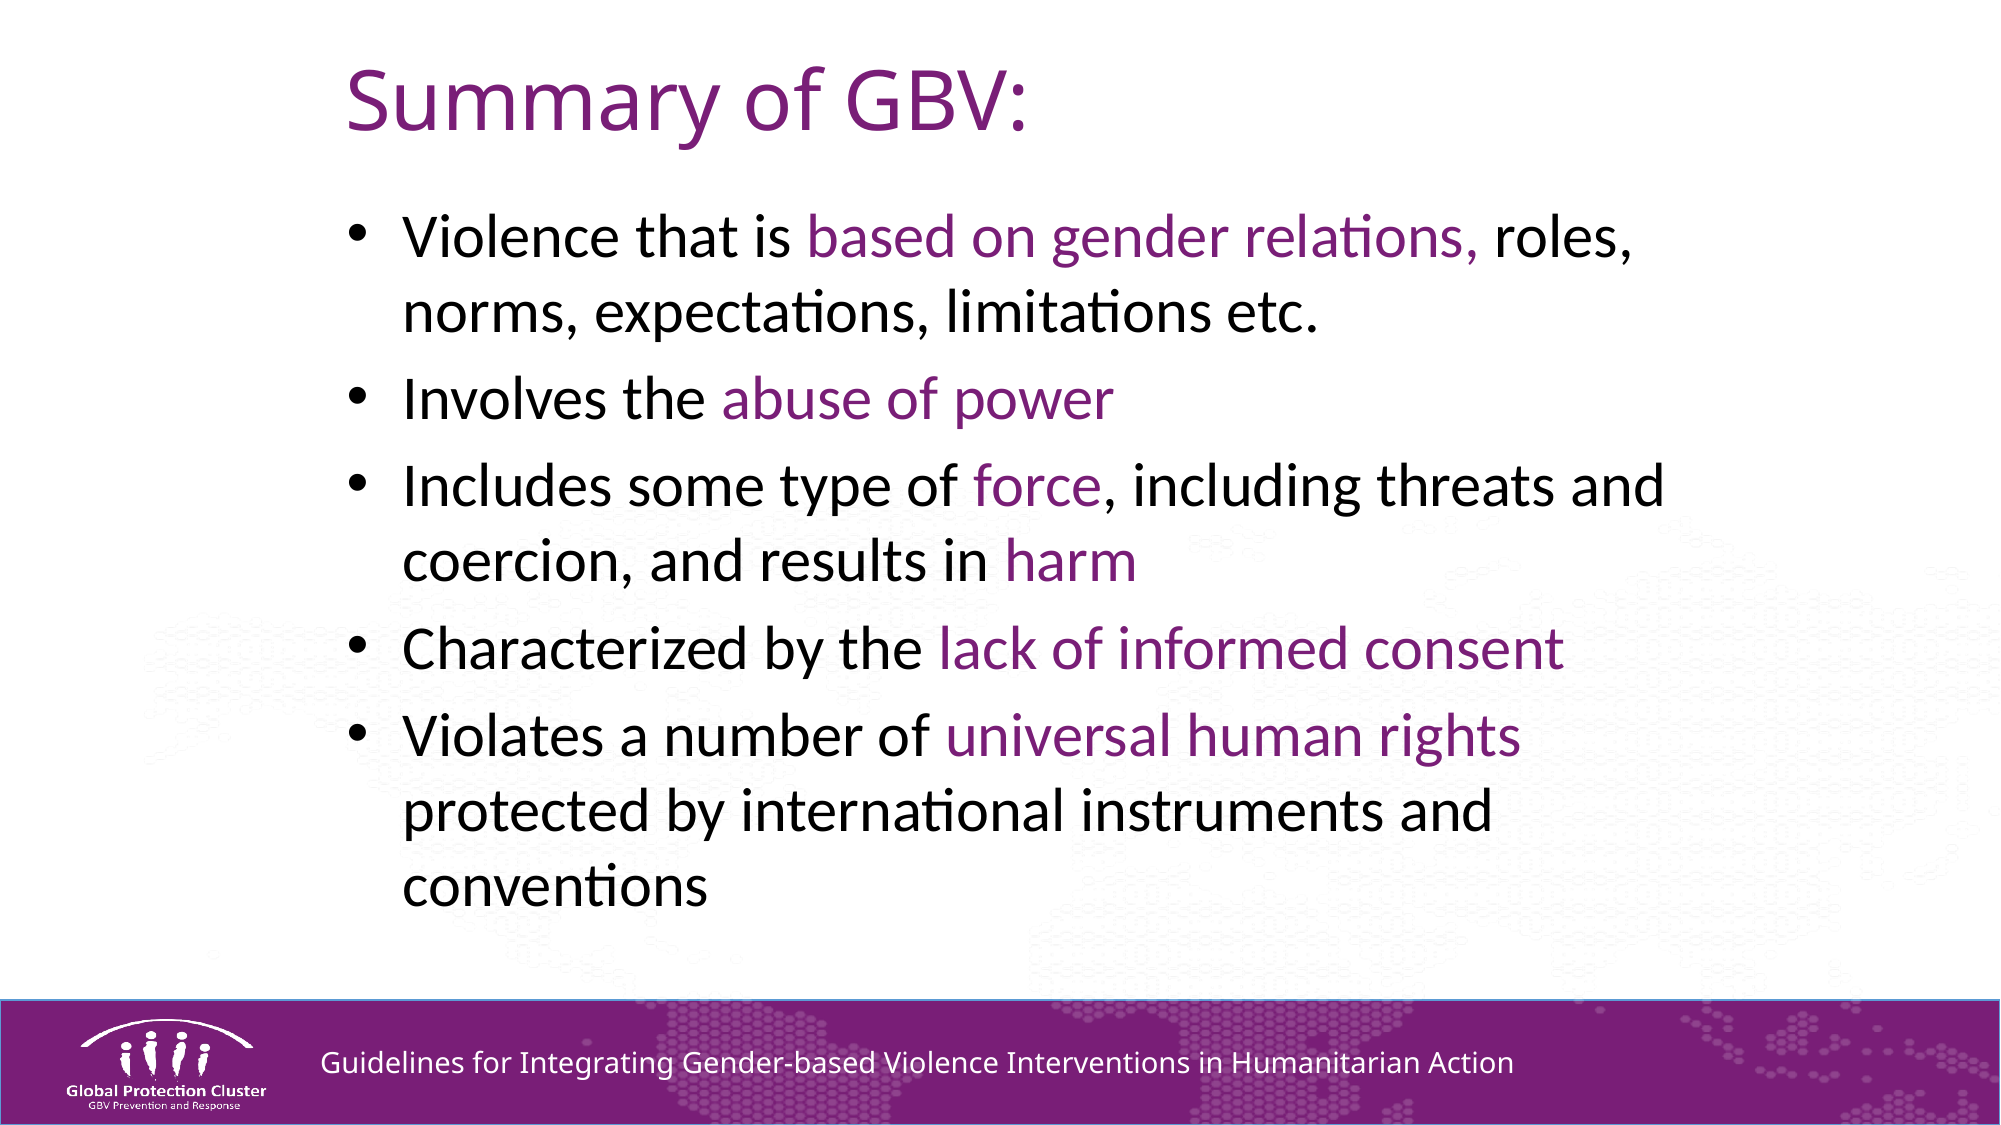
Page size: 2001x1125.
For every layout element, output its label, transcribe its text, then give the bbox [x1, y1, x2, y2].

title Summary of GBV: [329, 51, 1263, 185]
picture [56, 254, 2001, 1125]
text_box Violence that is based on gender relations, roles, norms, expectations, limitations etc. Involves the abuse of power Includes some type of force, including threats and coercion, and results in harm Characterized by the lack of informed consent Violates a number of universal human rights protected by international instruments and conventions [331, 187, 1682, 985]
